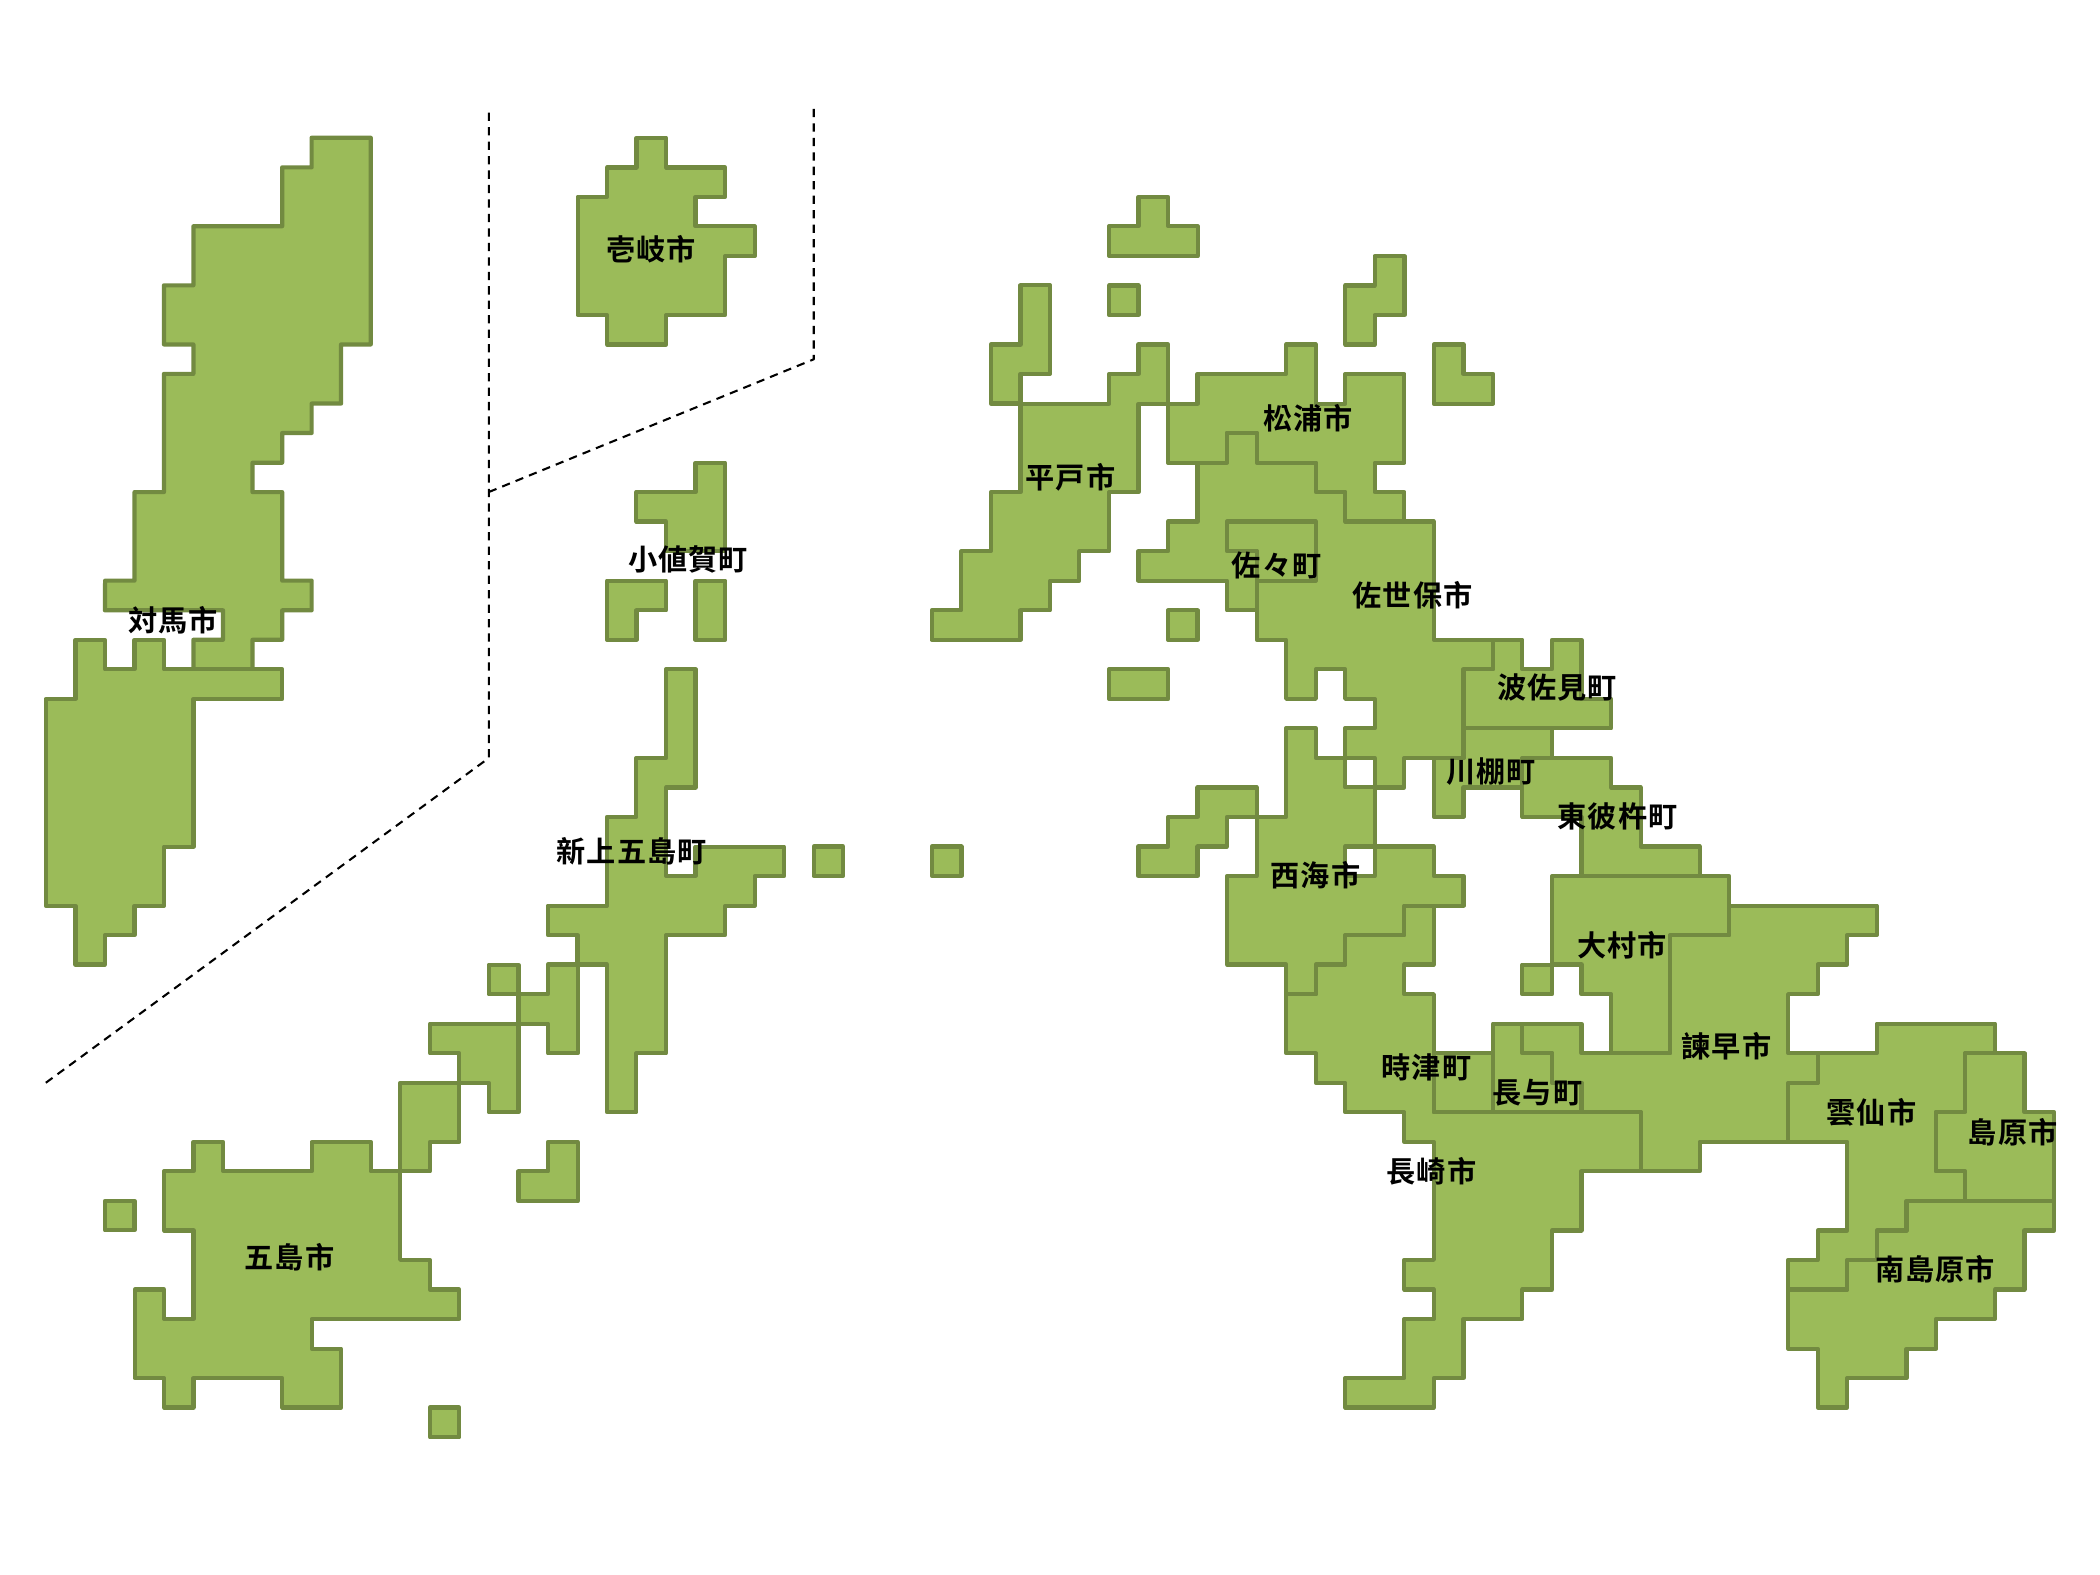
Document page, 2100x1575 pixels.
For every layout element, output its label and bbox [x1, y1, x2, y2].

text_box [45, 108, 2074, 1438]
